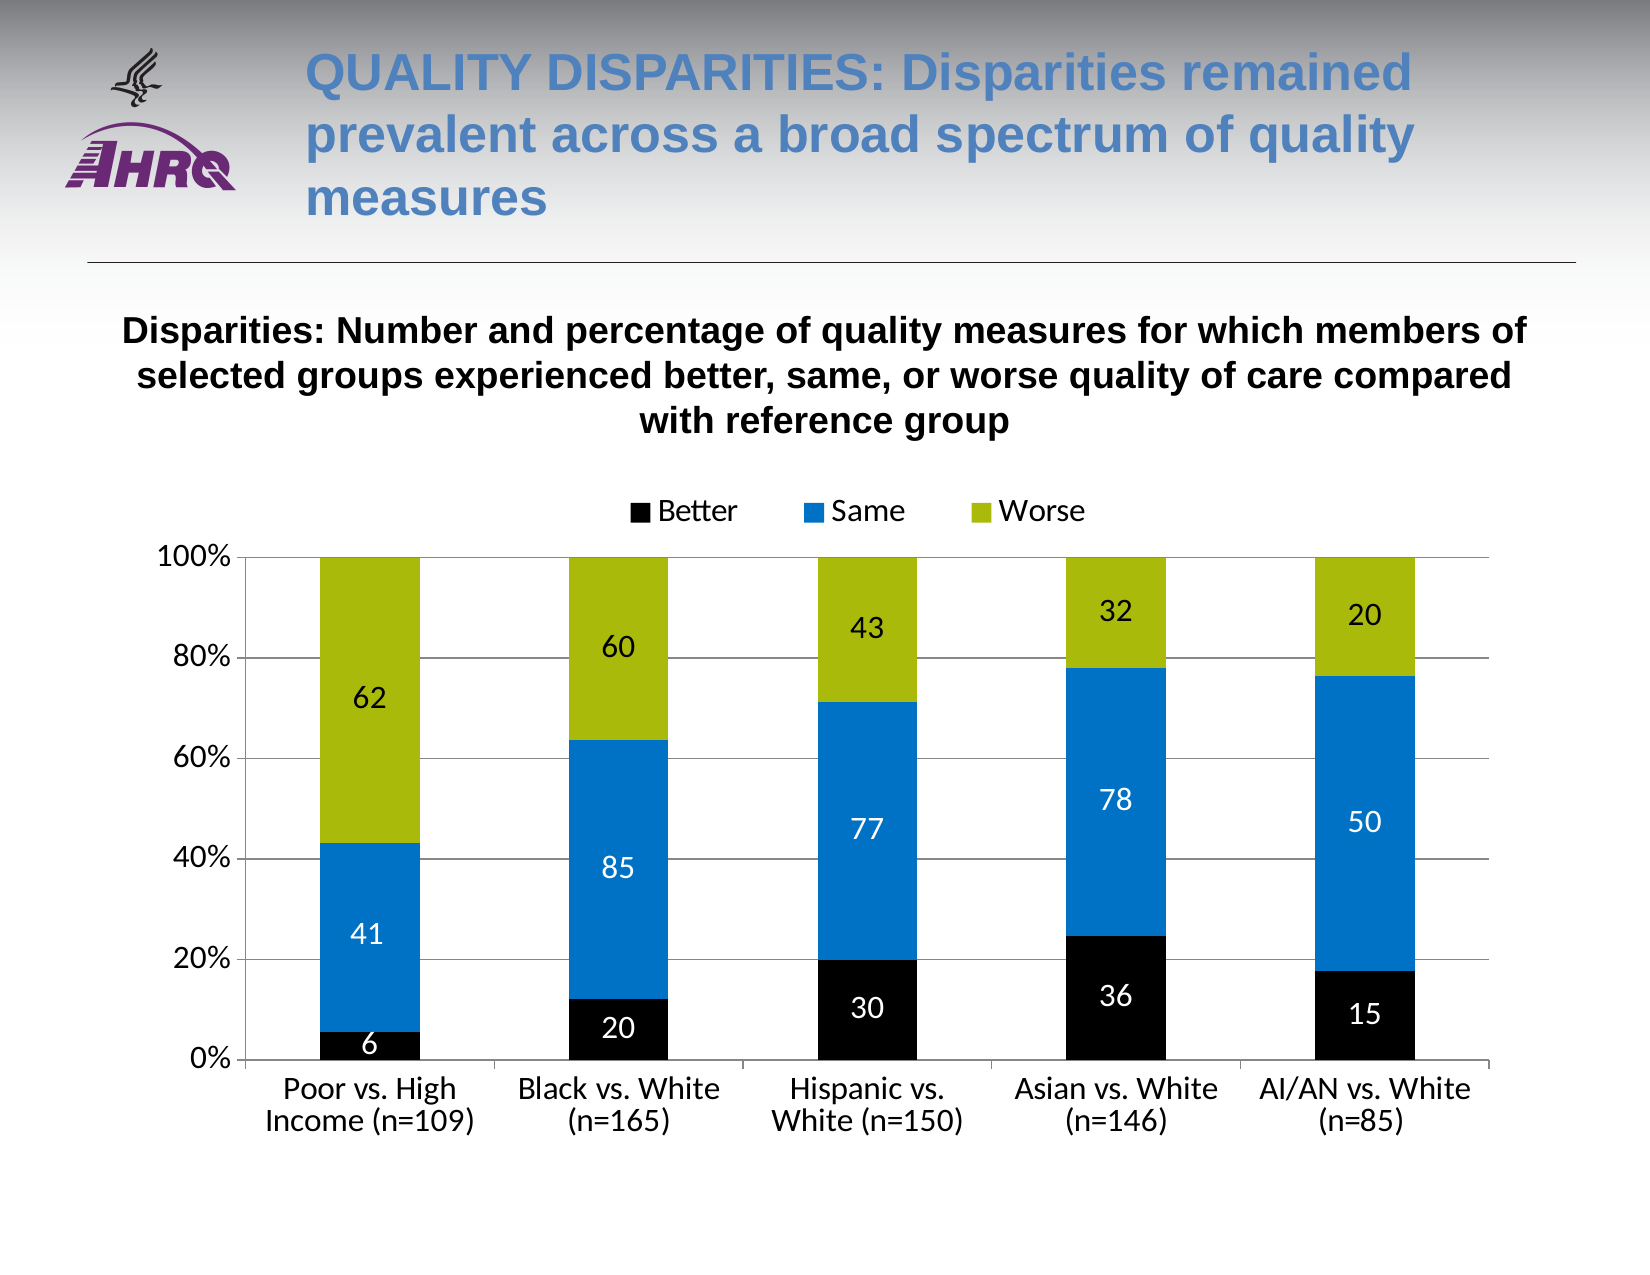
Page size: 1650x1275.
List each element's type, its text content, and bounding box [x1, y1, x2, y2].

list Disparities: Number and percentage of quality measures for which members of selected groups experienced better, same, or worse quality of care compared with reference group [82, 297, 1568, 1139]
picture [0, 0, 1650, 1275]
title QUALITY DISPARITIES: Disparities remained prevalent across a broad spectrum of quality measures [288, 51, 1568, 213]
chart [149, 487, 1501, 1140]
